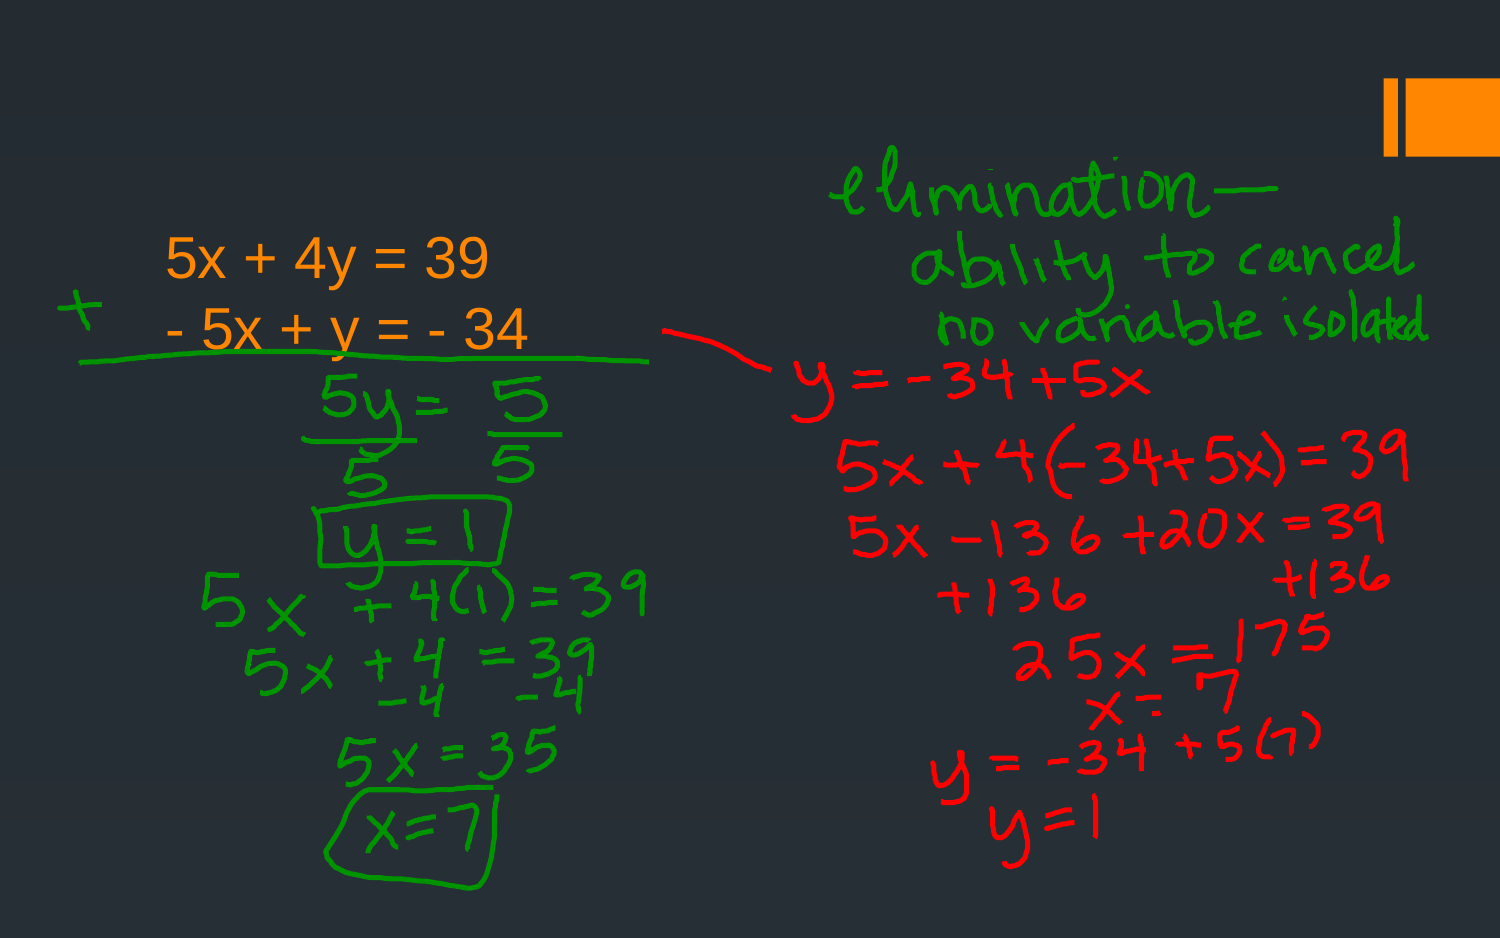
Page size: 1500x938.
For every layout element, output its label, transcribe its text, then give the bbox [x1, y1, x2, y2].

title 5x + 4y = 39 - 5x + y = - 34 [150, 211, 1350, 369]
text_box [378, 663, 383, 681]
text_box [78, 307, 91, 330]
text_box [302, 437, 418, 443]
text_box [1163, 257, 1170, 278]
text_box [393, 749, 404, 763]
text_box [995, 260, 1005, 286]
text_box [1344, 242, 1396, 273]
text_box [533, 588, 557, 592]
text_box [1174, 300, 1212, 330]
text_box [1165, 173, 1210, 217]
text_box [661, 330, 1407, 868]
text_box [431, 580, 436, 622]
text_box [1072, 174, 1115, 182]
text_box [958, 230, 996, 287]
text_box [58, 303, 102, 310]
text_box [1394, 217, 1415, 274]
text_box [267, 598, 284, 616]
text_box [492, 569, 513, 622]
text_box [420, 685, 438, 705]
text_box [1005, 183, 1052, 216]
text_box [442, 746, 463, 751]
text_box [415, 640, 437, 661]
text_box [347, 565, 382, 590]
text_box [971, 318, 992, 330]
text_box [1034, 258, 1047, 282]
text_box [378, 699, 407, 705]
text_box [415, 409, 448, 414]
text_box [1240, 245, 1261, 273]
text_box [1303, 246, 1337, 274]
text_box [570, 573, 610, 617]
text_box [404, 764, 414, 776]
text_box [1050, 180, 1117, 218]
text_box [268, 595, 305, 632]
text_box [1405, 295, 1429, 340]
text_box [1269, 249, 1302, 271]
text_box [1361, 309, 1379, 330]
text_box [387, 744, 418, 783]
text_box [79, 350, 650, 365]
text_box [366, 598, 371, 606]
text_box [324, 786, 498, 890]
text_box [301, 656, 332, 693]
text_box [516, 696, 538, 700]
text_box [1089, 161, 1100, 177]
text_box [451, 568, 469, 613]
text_box [1285, 315, 1294, 330]
text_box [441, 754, 463, 761]
text_box [1138, 311, 1171, 330]
text_box [246, 649, 287, 695]
text_box [417, 397, 440, 402]
text_box [1055, 240, 1064, 262]
text_box [1393, 316, 1406, 330]
text_box [876, 146, 920, 216]
text_box [487, 432, 563, 436]
text_box [1329, 311, 1344, 330]
text_box [320, 674, 332, 688]
text_box [338, 738, 377, 786]
text_box [939, 312, 964, 330]
text_box [1145, 249, 1213, 275]
text_box [478, 586, 486, 614]
text_box [479, 648, 506, 654]
text_box [829, 167, 865, 214]
text_box [1162, 234, 1166, 254]
text_box [1020, 318, 1050, 330]
text_box [1122, 175, 1131, 210]
text_box [1304, 306, 1324, 330]
text_box [1228, 311, 1255, 330]
text_box [1375, 318, 1396, 325]
text_box [344, 458, 386, 497]
text_box [359, 442, 399, 457]
text_box [1100, 316, 1130, 330]
text_box [434, 684, 443, 718]
text_box [493, 446, 534, 482]
text_box [622, 570, 645, 615]
text_box [482, 659, 515, 665]
text_box [312, 495, 511, 568]
text_box [1350, 290, 1356, 330]
text_box [568, 638, 593, 677]
text_box [411, 582, 433, 599]
text_box [1214, 301, 1224, 330]
text_box [493, 377, 547, 421]
text_box [353, 604, 392, 611]
text_box [434, 638, 444, 679]
text_box [1213, 187, 1278, 192]
text_box [554, 677, 577, 696]
text_box [526, 726, 556, 773]
text_box [202, 573, 244, 626]
text_box [74, 290, 83, 305]
text_box [530, 601, 558, 606]
text_box [368, 609, 374, 623]
text_box [530, 638, 559, 678]
text_box [478, 733, 512, 780]
text_box [1139, 172, 1163, 208]
text_box [576, 676, 582, 714]
text_box [306, 664, 319, 674]
text_box [1053, 253, 1113, 317]
text_box [930, 185, 992, 215]
text_box [1057, 317, 1089, 330]
text_box [360, 390, 401, 439]
text_box [285, 616, 306, 636]
text_box [913, 250, 955, 284]
text_box [322, 375, 358, 416]
text_box [364, 658, 392, 666]
text_box [1011, 243, 1028, 285]
text_box [375, 649, 381, 660]
text_box [989, 184, 1002, 217]
